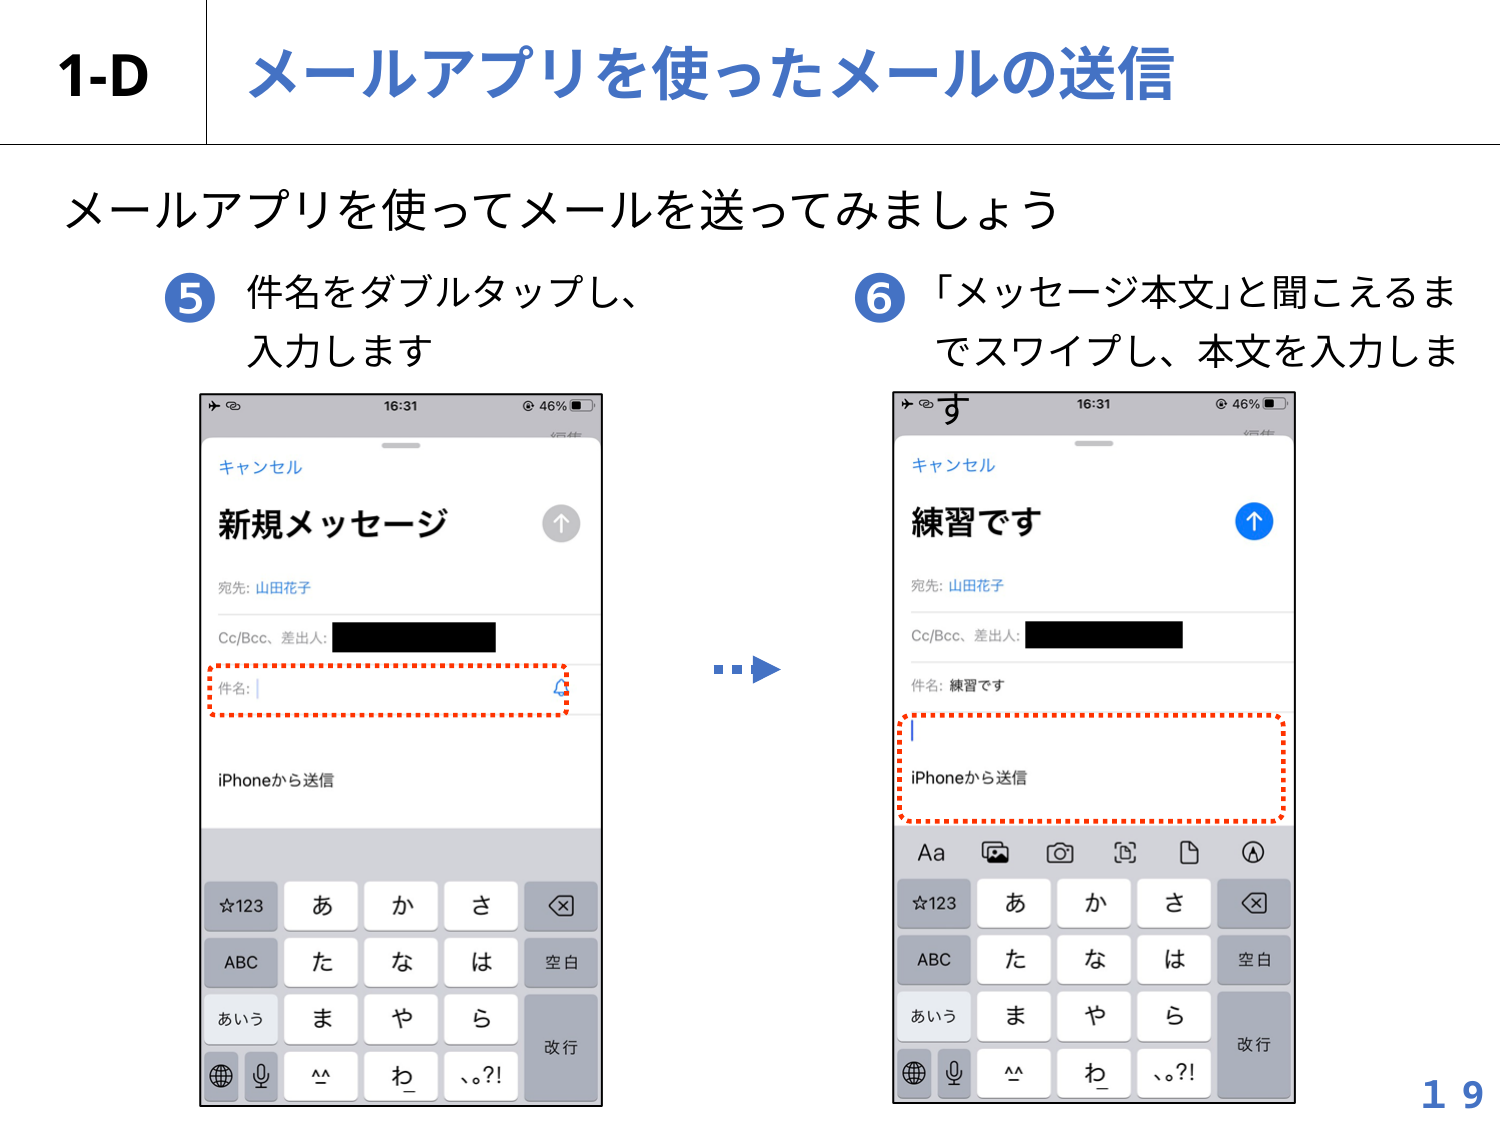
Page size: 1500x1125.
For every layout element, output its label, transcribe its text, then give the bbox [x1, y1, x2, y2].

title メールアプリを使ったメールの送信 [228, 36, 1472, 116]
text_box ｢メッセージ本文｣と聞こえるまでスワイプし、本文を入力します [919, 274, 1500, 439]
text_box ❺ [145, 274, 223, 343]
text_box 件名をダブルタップし、 入力します [231, 248, 803, 381]
text_box １9 [1399, 1063, 1500, 1123]
text_box メールアプリを使ってメールを送ってみましょう [46, 180, 1500, 274]
text_box ❻ [835, 274, 919, 343]
picture [892, 391, 1296, 1105]
text_box 1-D [0, 0, 207, 147]
picture [199, 393, 603, 1107]
